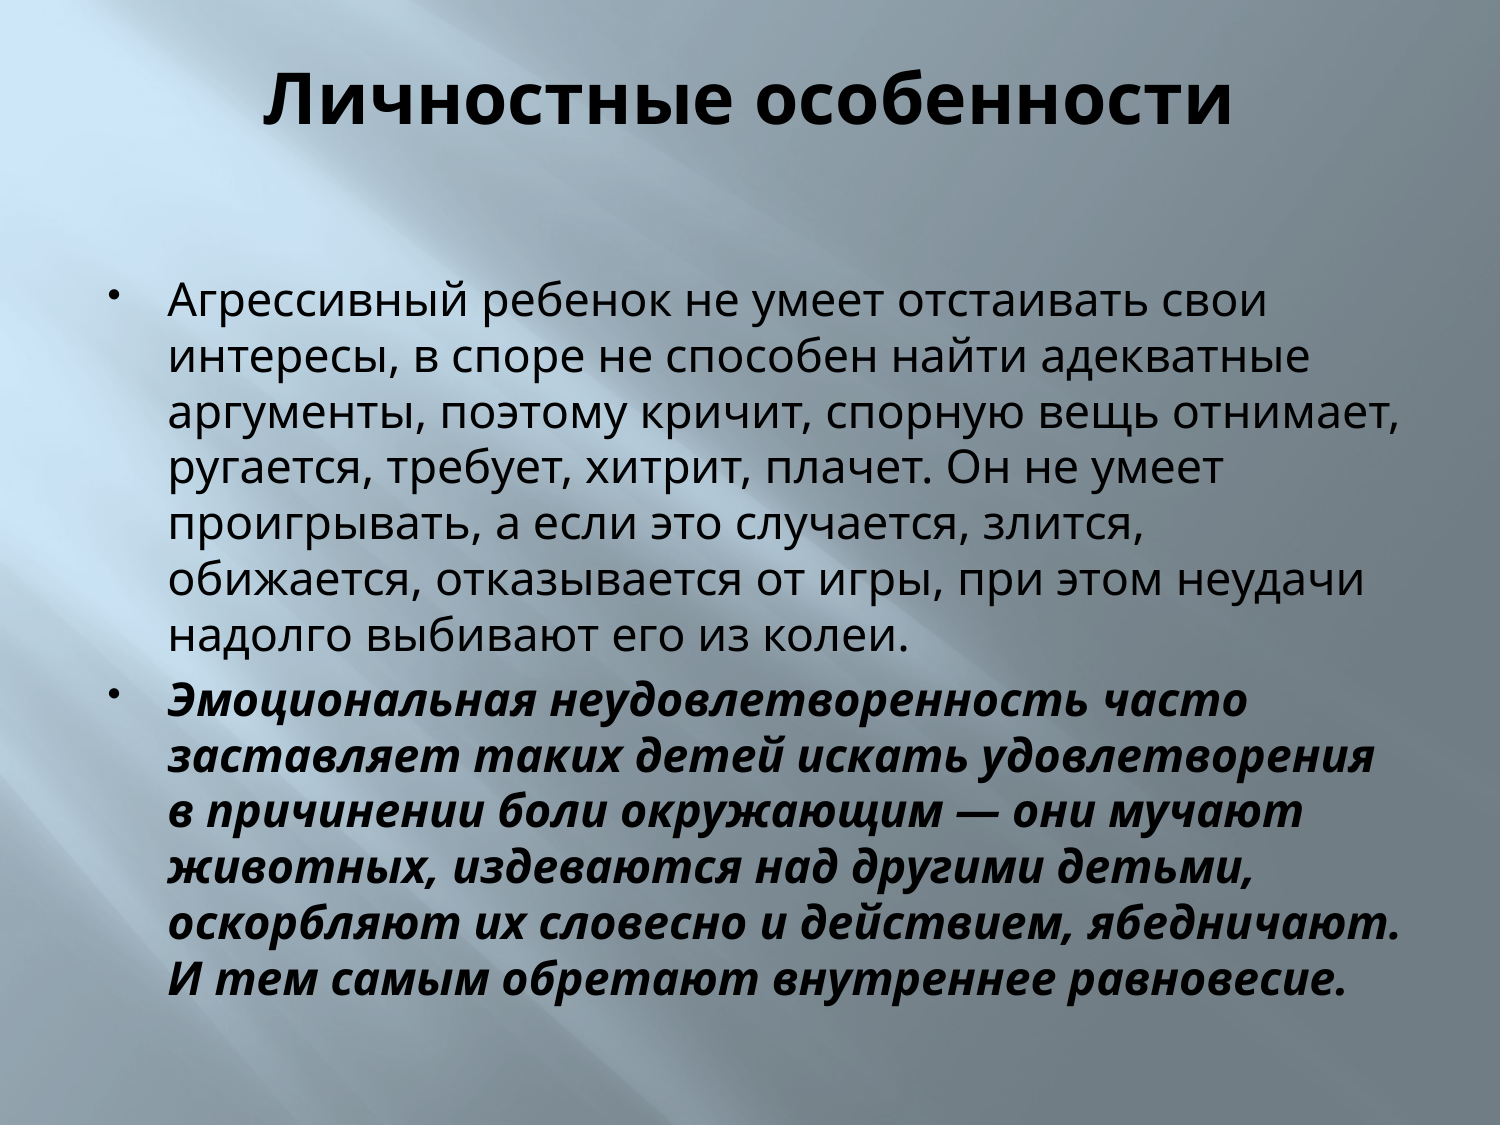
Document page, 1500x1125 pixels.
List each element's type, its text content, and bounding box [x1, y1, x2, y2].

title Личностные особенности [75, 45, 1425, 233]
list Агрессивный ребенок не умеет отстаивать свои интересы, в споре не способен найти адекватные аргументы, поэтому кричит, спорную вещь отнимает, ругается, требует, хитрит, плачет. Он не умеет проигрывать, а если это случается, злится, обижается, отказывается от игры, при этом неудачи надолго выбивают его из колеи. Эмоциональная неудовлетворенность часто заставляет таких детей искать удовлетворения в причинении боли окружающим — они мучают животных, издеваются над другими детьми, оскорбляют их словесно и действием, ябедничают. И тем самым обретают внутреннее равновесие. [75, 262, 1425, 1035]
